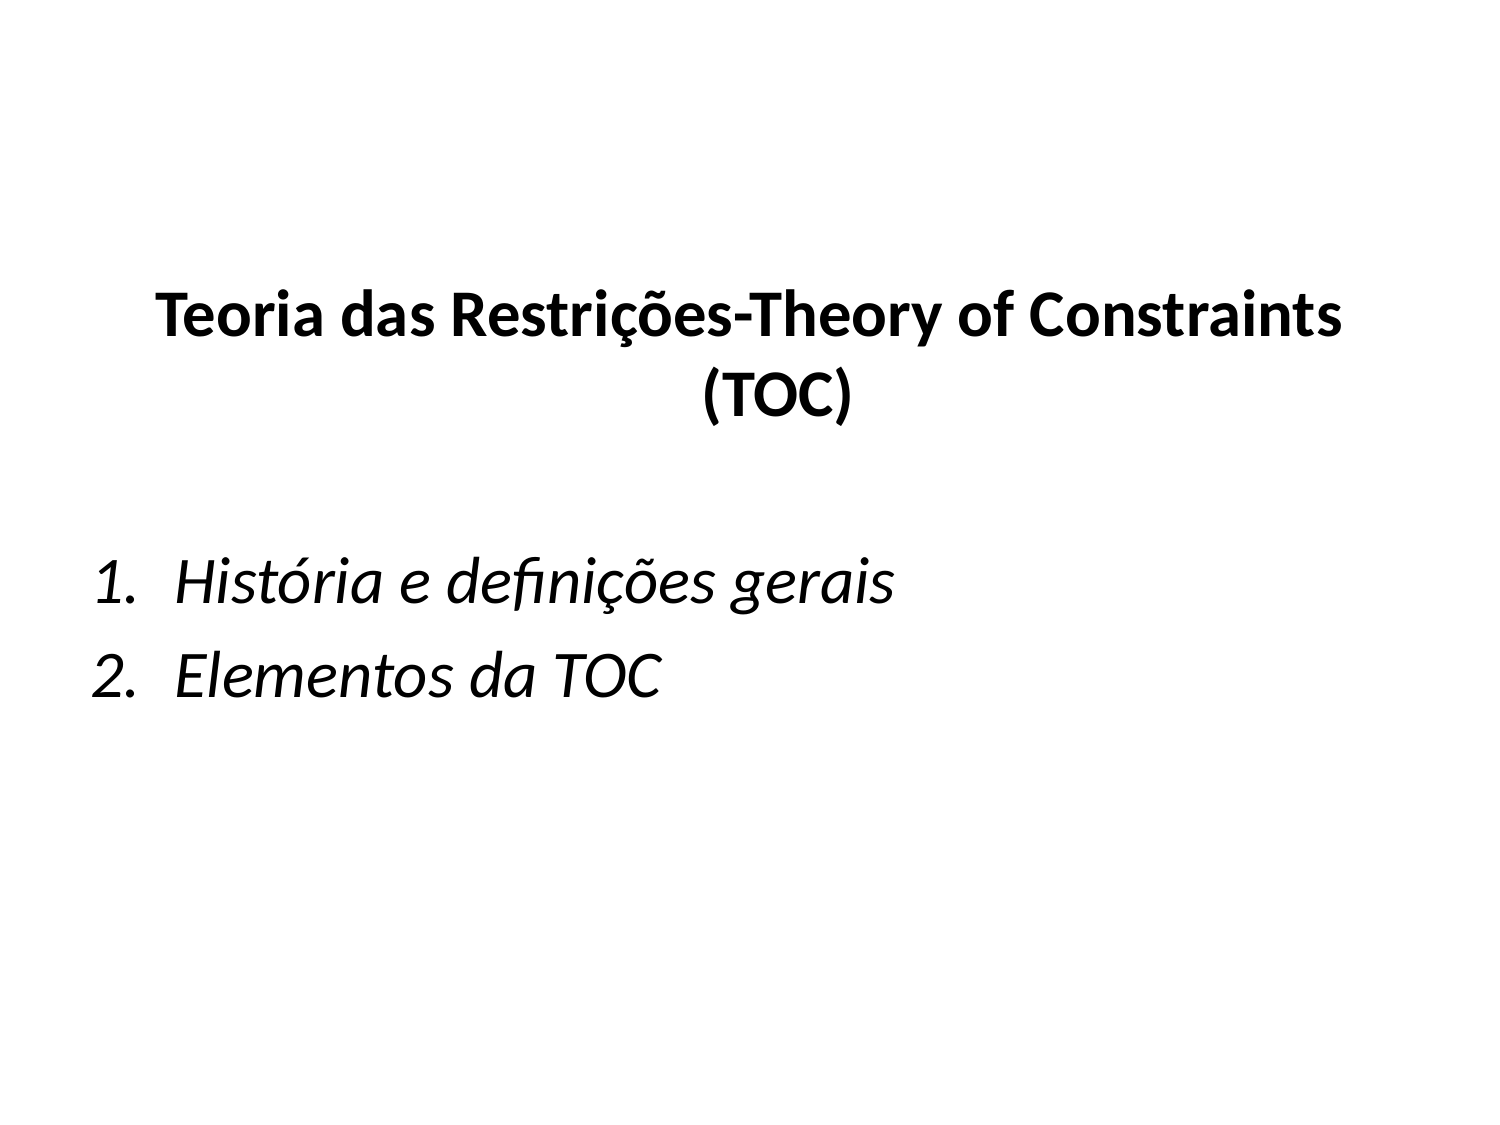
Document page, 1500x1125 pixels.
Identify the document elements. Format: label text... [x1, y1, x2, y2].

list Teoria das Restrições-Theory of Constraints (TOC) História e definições gerais Elementos da TOC [75, 262, 1425, 1005]
